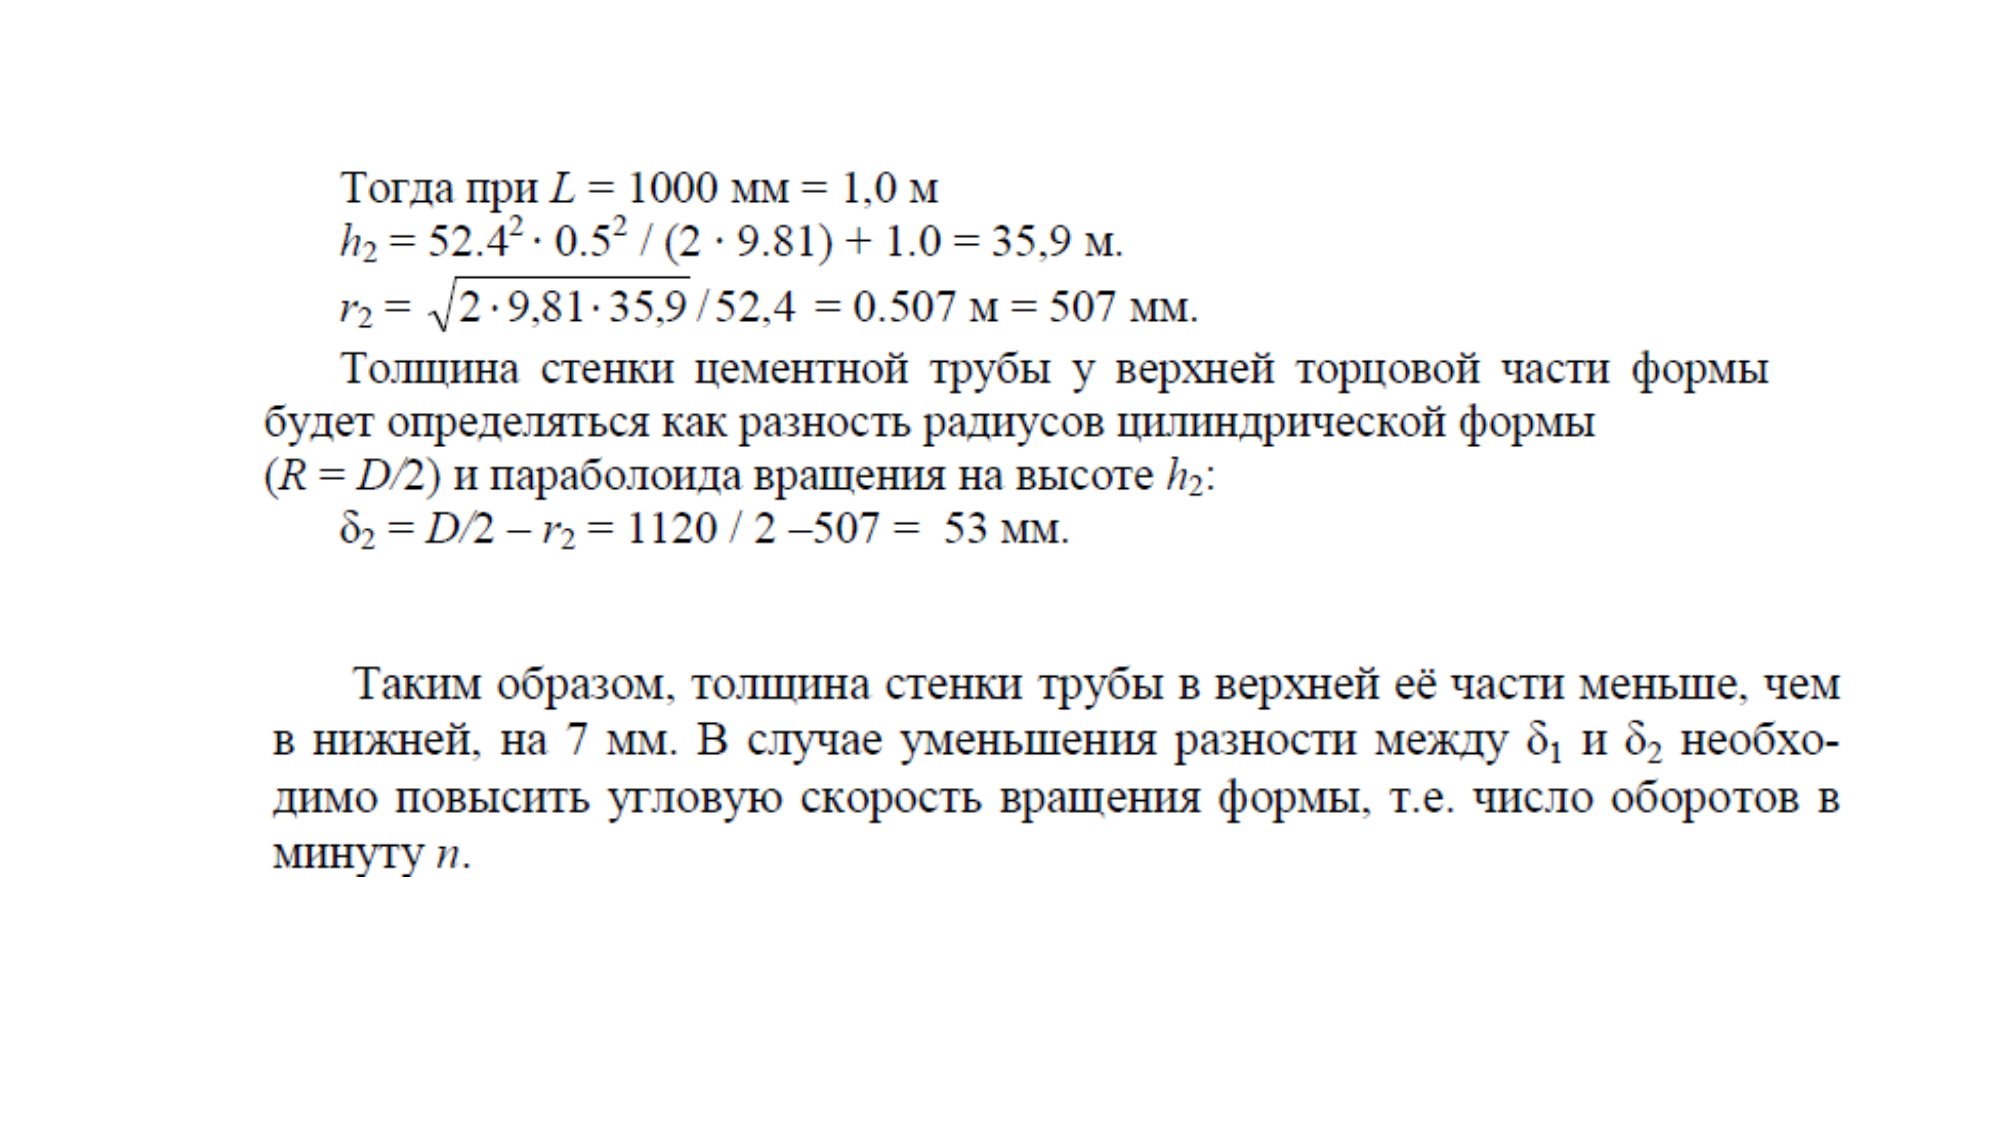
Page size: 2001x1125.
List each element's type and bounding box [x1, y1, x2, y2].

picture [261, 646, 1868, 877]
picture [238, 160, 1781, 568]
